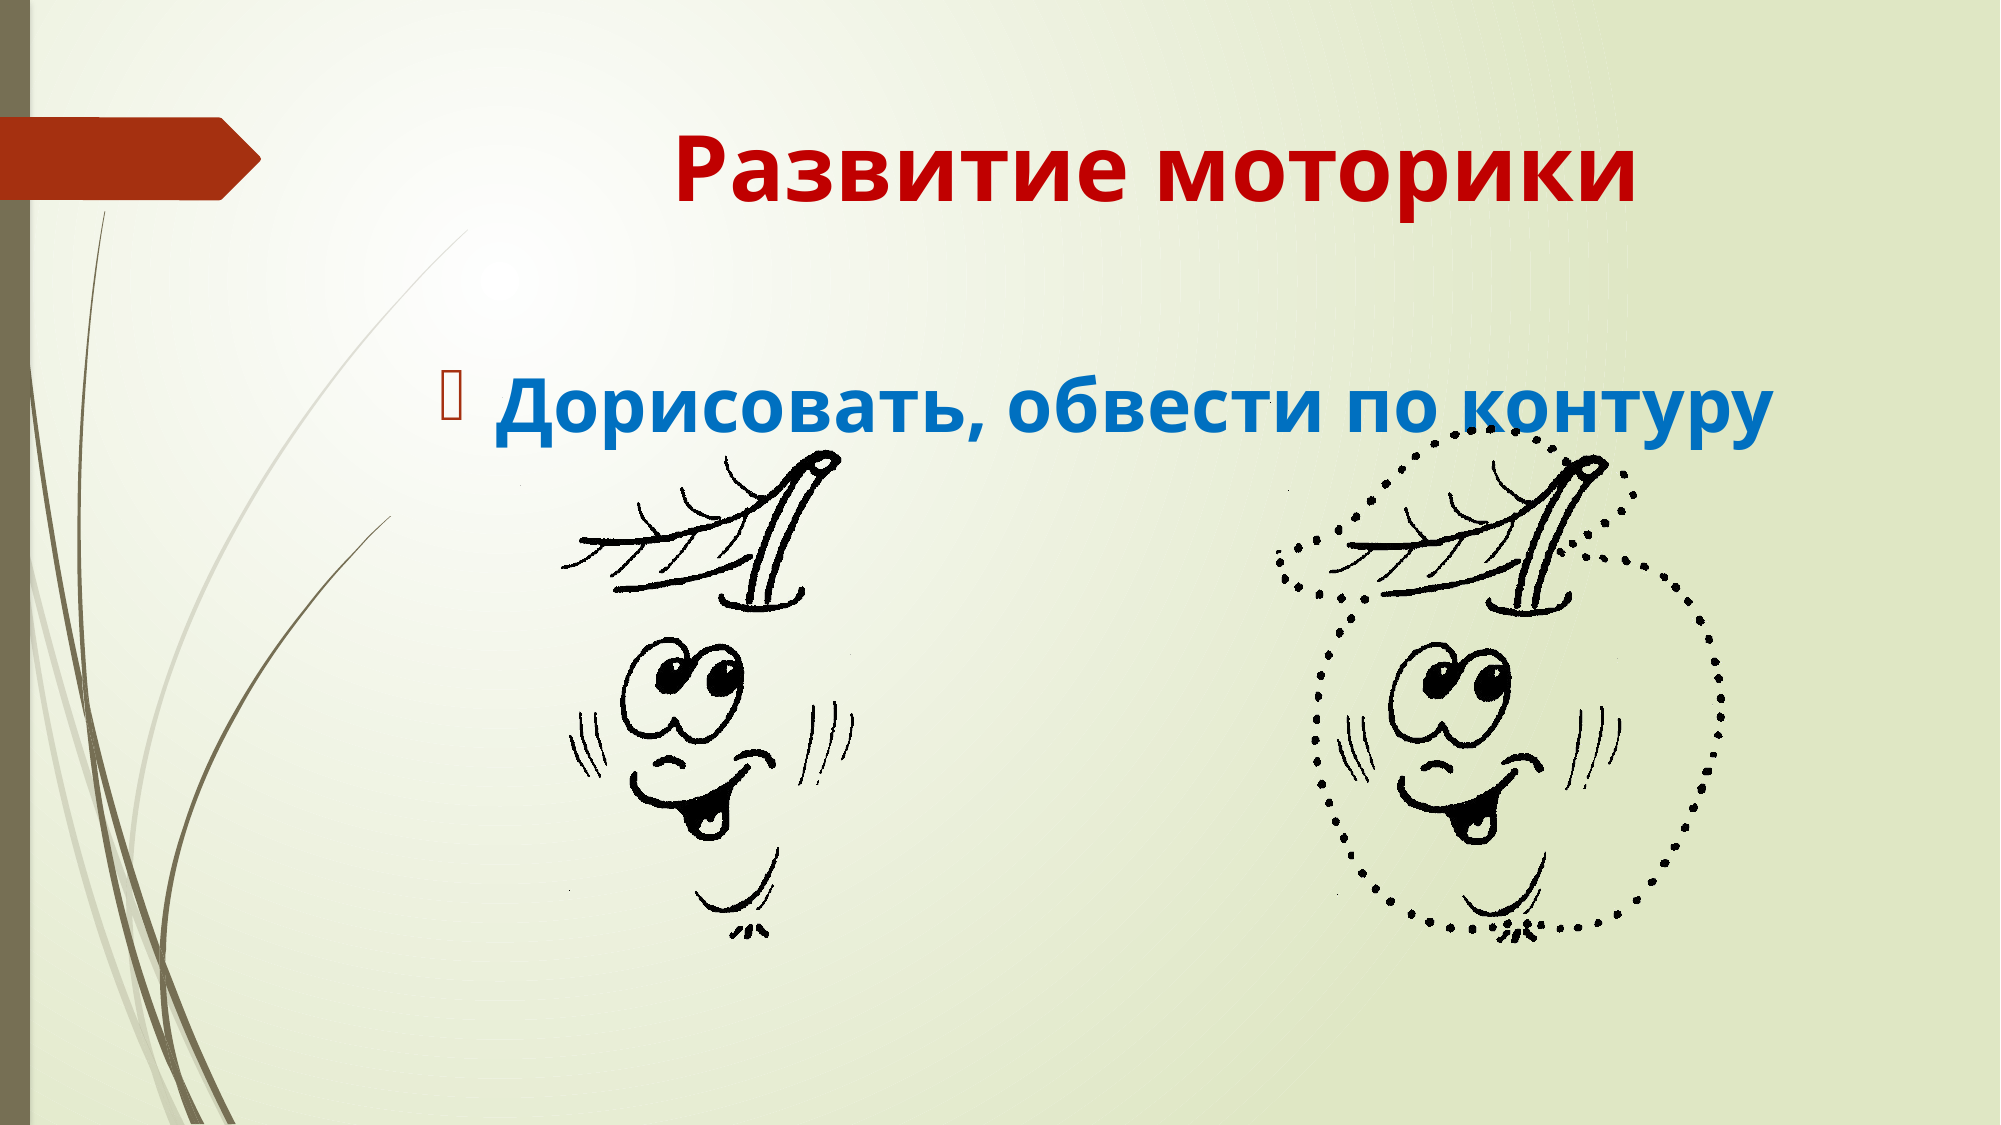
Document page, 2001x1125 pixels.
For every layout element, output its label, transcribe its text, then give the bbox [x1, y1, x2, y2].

picture [460, 374, 1003, 966]
picture [1227, 378, 1770, 970]
list Дорисовать, обвести по контуру [424, 350, 1888, 970]
title Развитие моторики [425, 102, 1888, 313]
